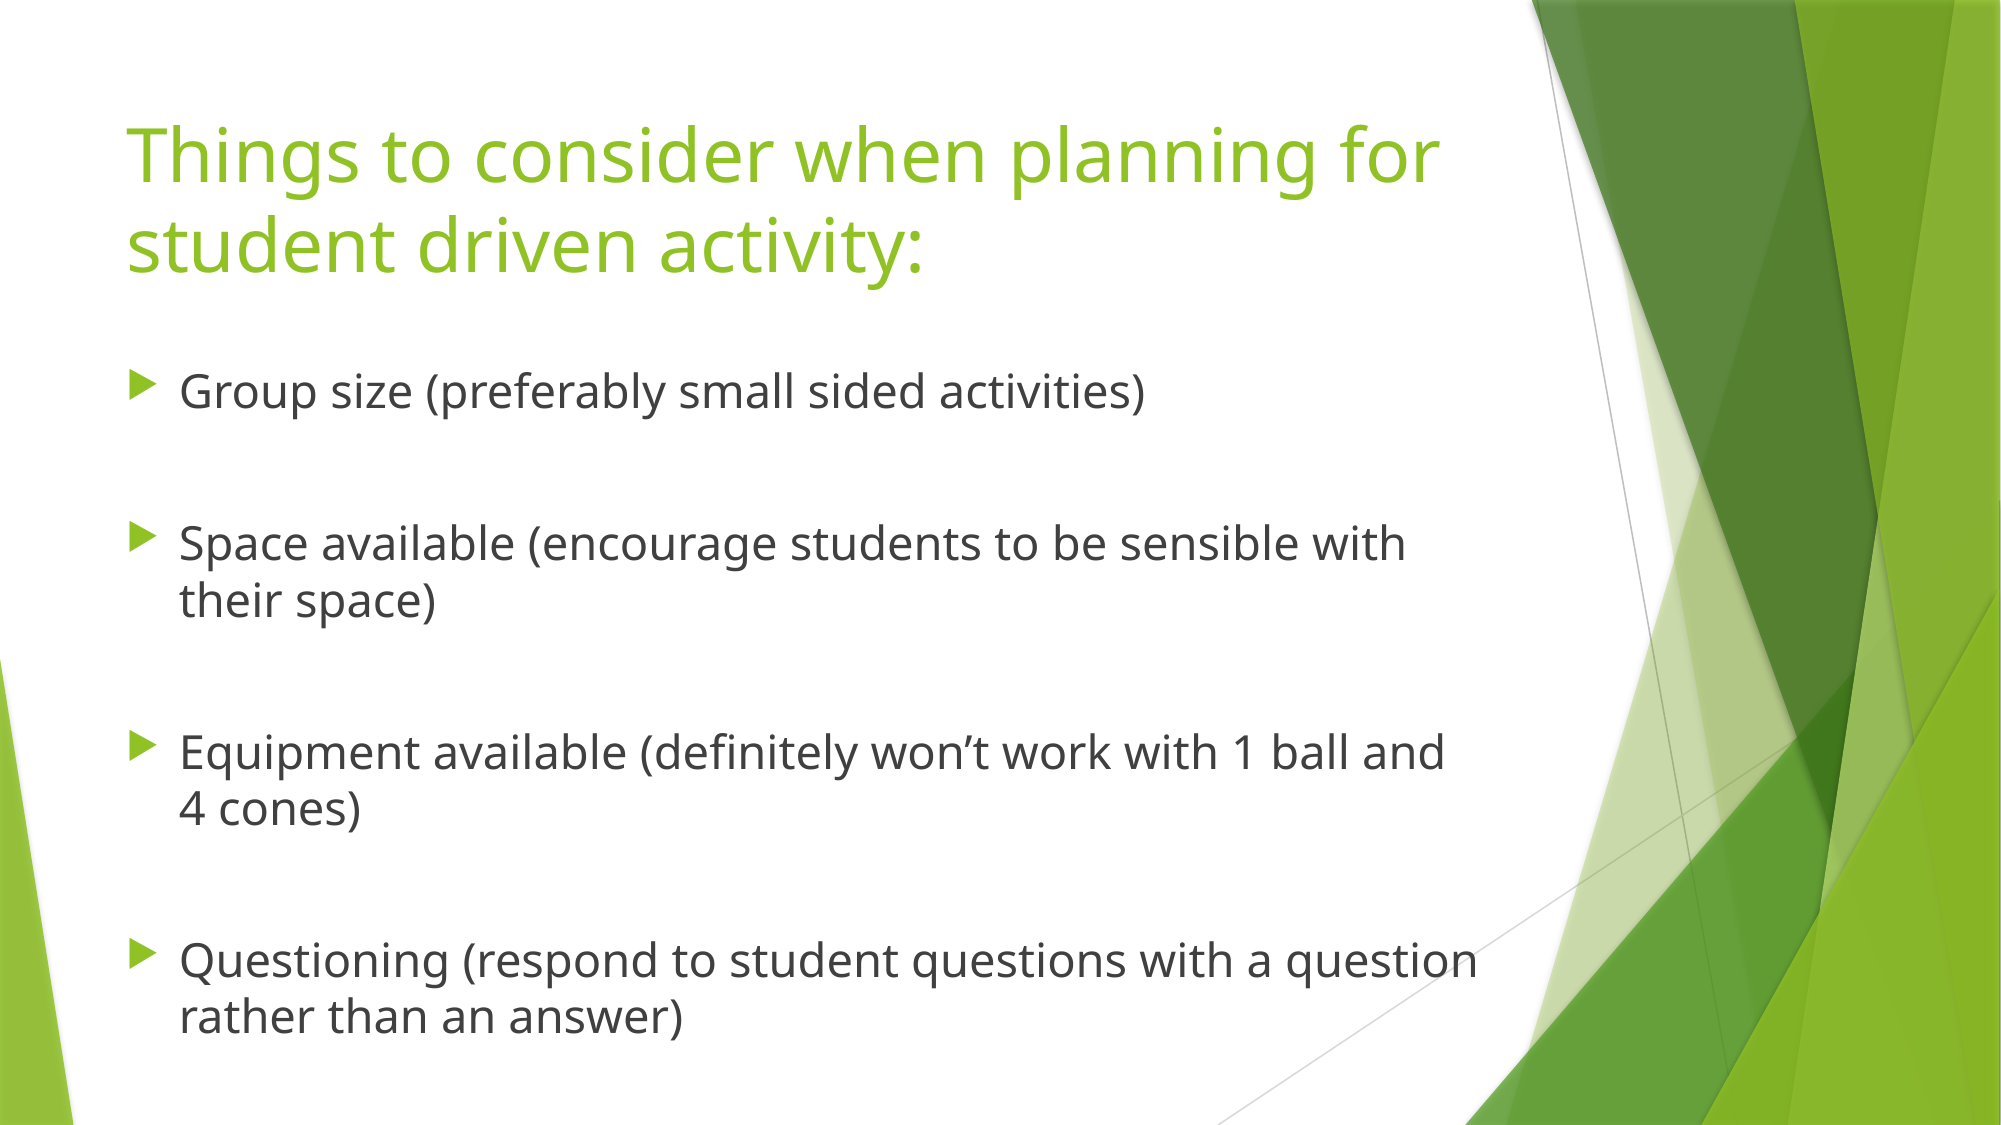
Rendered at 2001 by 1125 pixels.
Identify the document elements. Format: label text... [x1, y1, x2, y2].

title Things to consider when planning for student driven activity: [111, 99, 1522, 317]
list Group size (preferably small sided activities) Space available (encourage students to be sensible with their space) Equipment available (definitely won’t work with 1 ball and 4 cones) Questioning (respond to student questions with a question rather than an answer) [111, 354, 1496, 1055]
